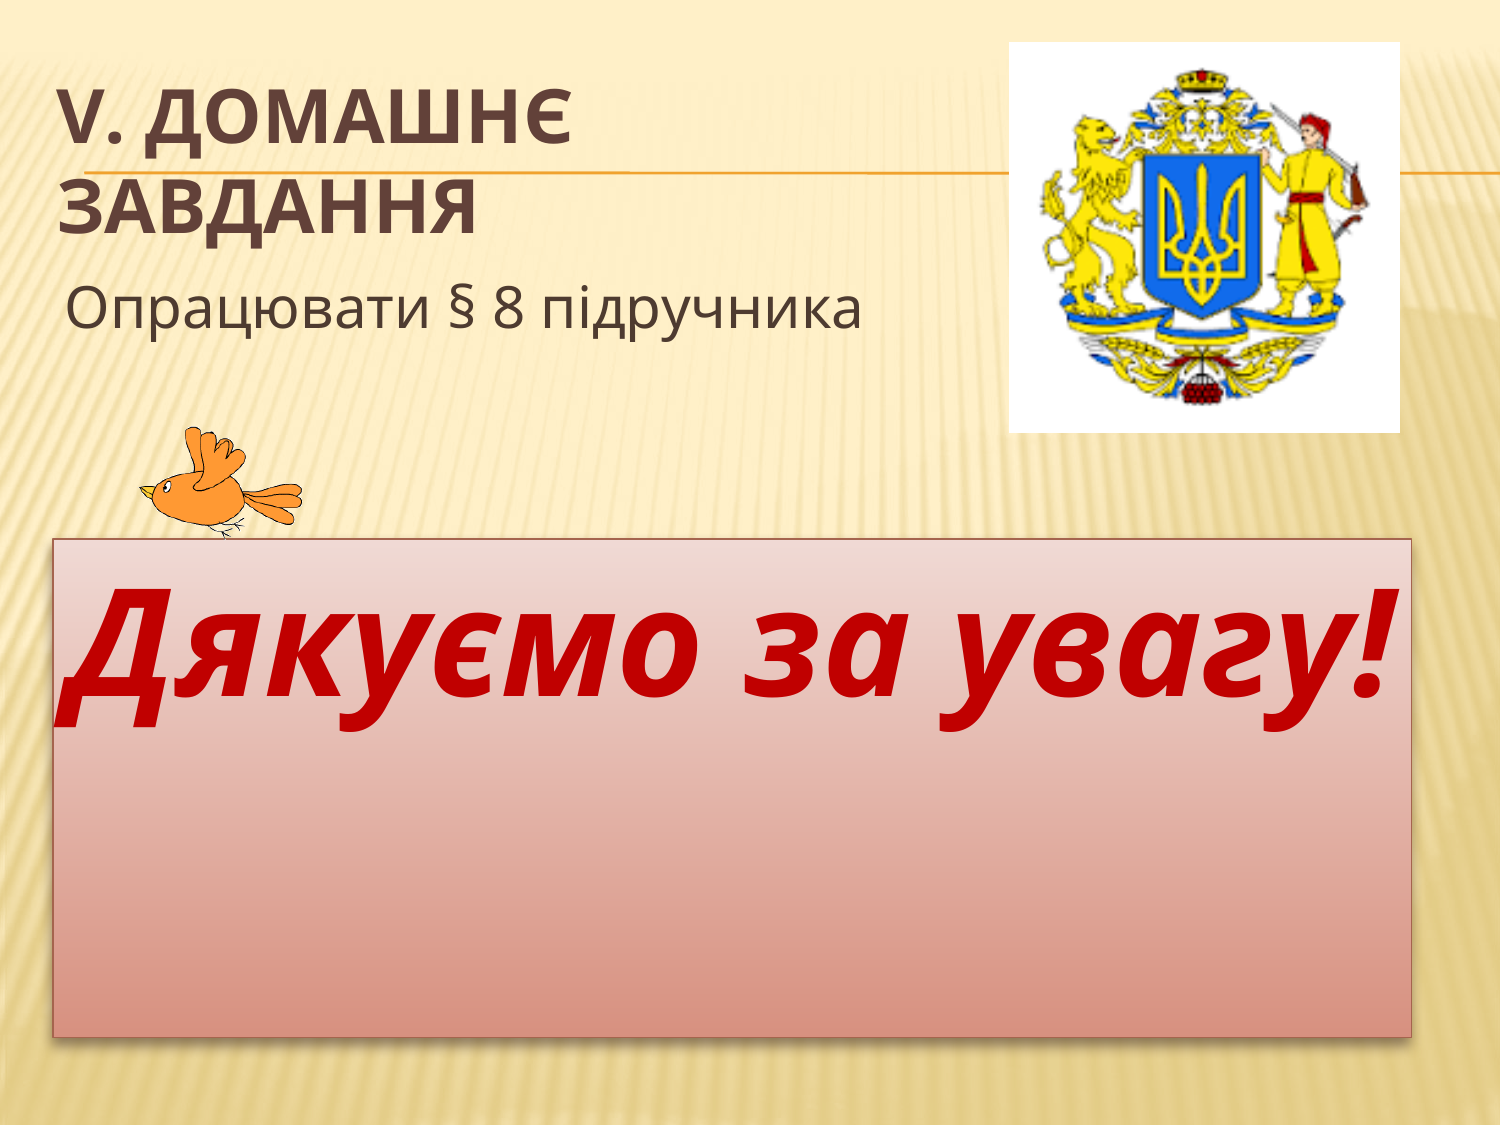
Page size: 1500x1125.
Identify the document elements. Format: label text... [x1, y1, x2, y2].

title V. Домашнє завдання [41, 90, 987, 228]
picture [1009, 42, 1400, 433]
list Опрацювати § 8 підручника [50, 262, 1365, 468]
picture [88, 361, 337, 610]
list Дякуємо за увагу! [52, 538, 1412, 1038]
